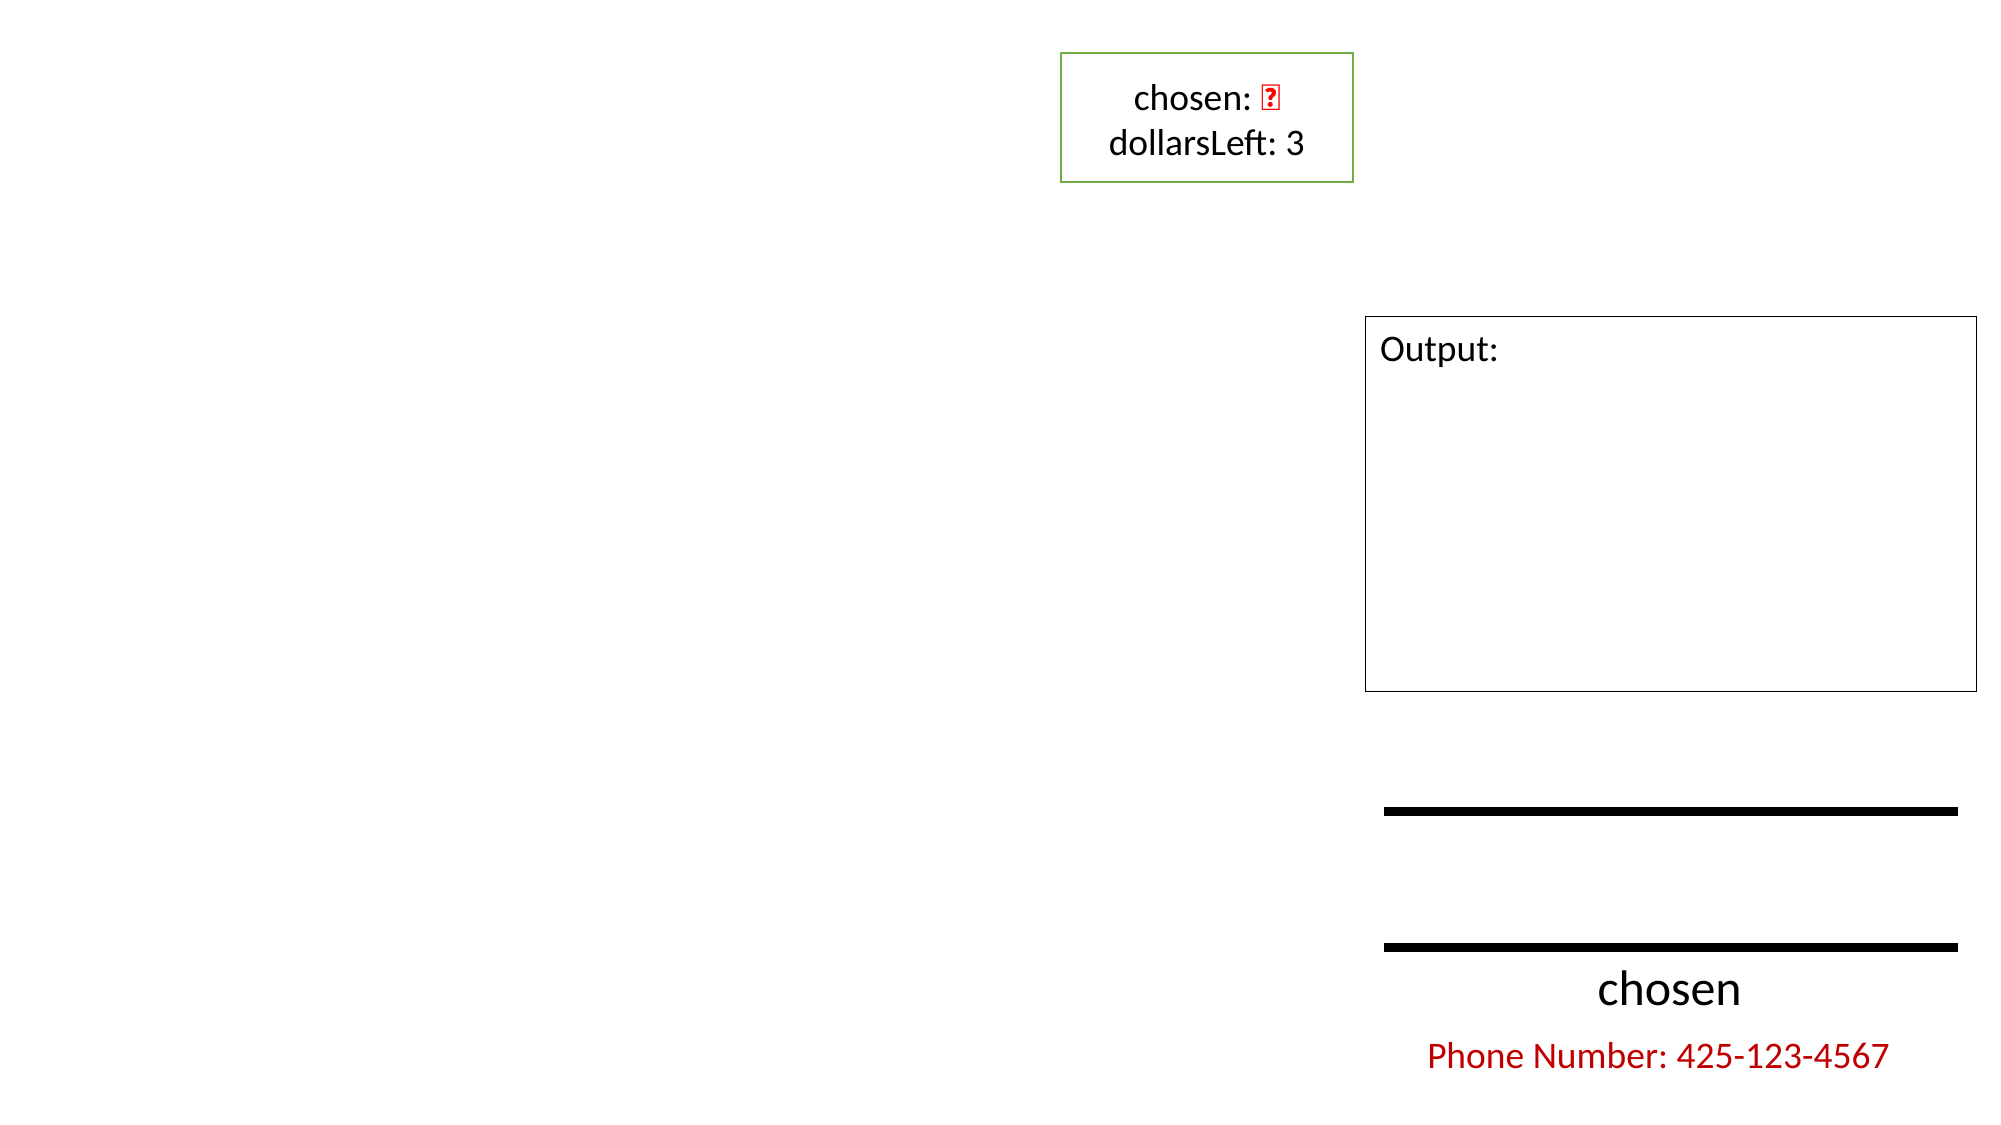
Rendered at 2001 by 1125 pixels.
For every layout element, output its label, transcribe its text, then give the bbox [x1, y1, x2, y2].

text_box chosen [1453, 952, 1887, 1023]
text_box chosen: 📞 dollarsLeft: 3 [1060, 52, 1354, 183]
text_box Phone Number: 425-123-4567 [1412, 1023, 1927, 1084]
text_box Output: [1365, 316, 1977, 692]
